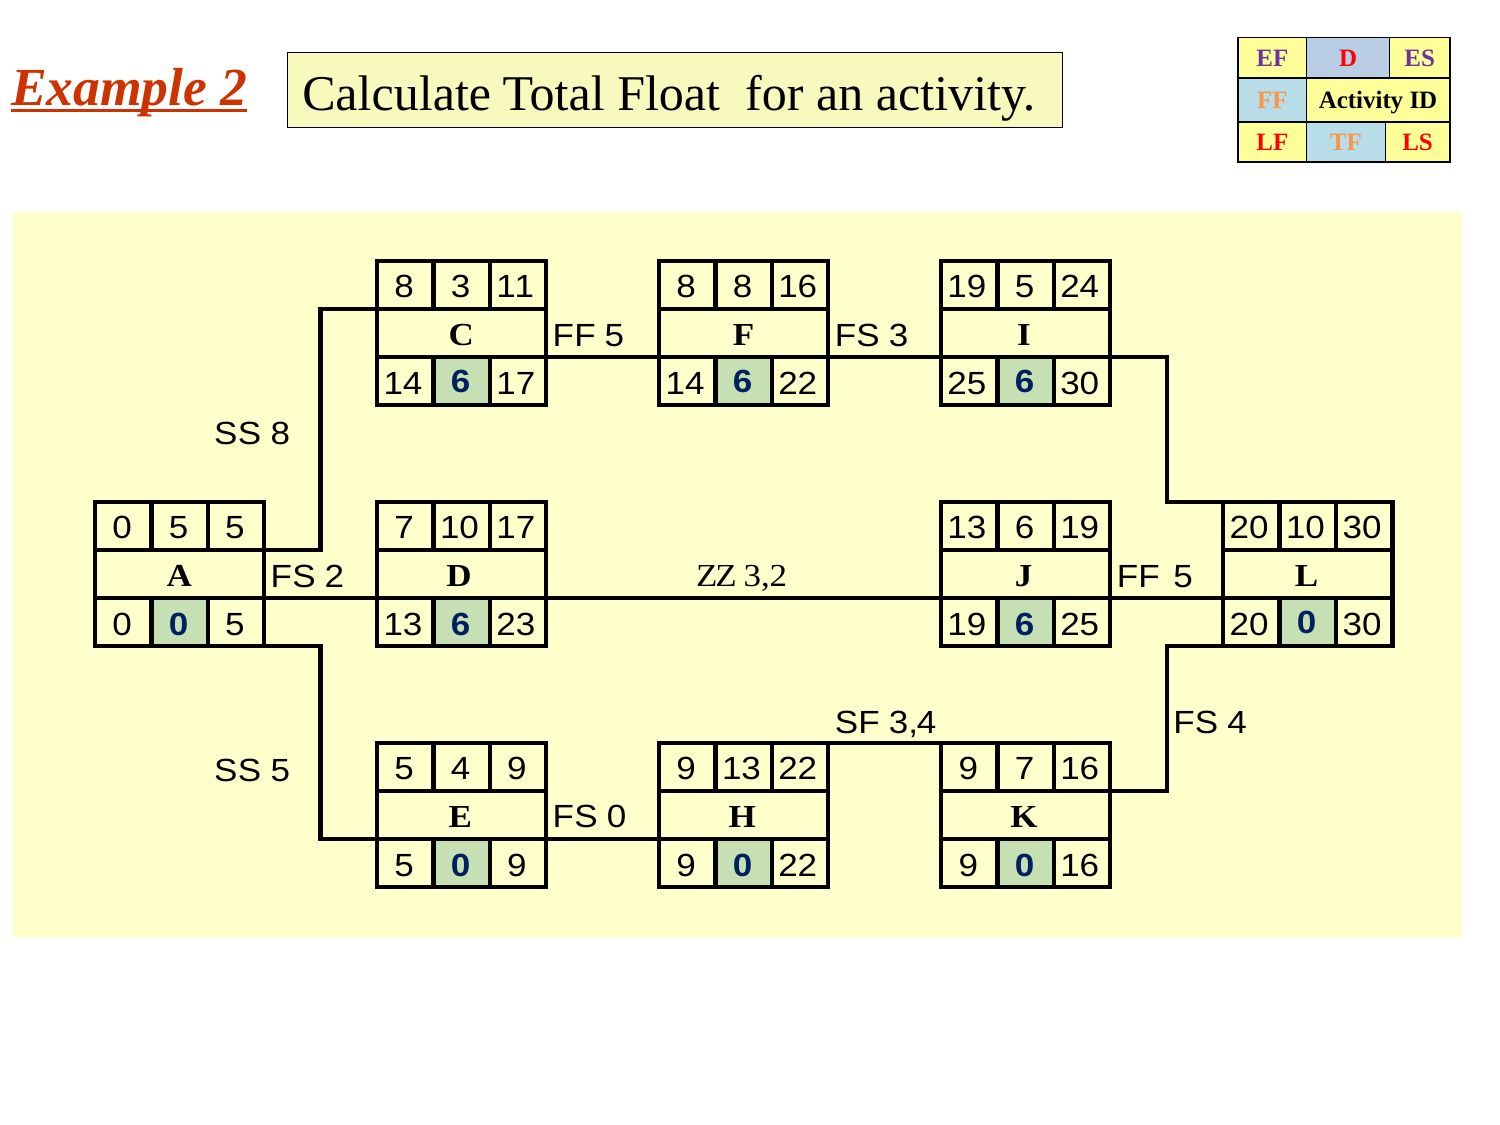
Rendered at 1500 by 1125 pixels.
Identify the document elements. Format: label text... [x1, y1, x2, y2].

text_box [12, 212, 1462, 938]
title Example 2 [0, 44, 263, 125]
table_cell Activity ID [1307, 79, 1449, 121]
text_box Calculate Total Float for an activity. [287, 52, 1063, 128]
table_cell TF [1307, 123, 1385, 161]
table_header ES [1390, 38, 1449, 77]
table_cell LS [1386, 123, 1449, 161]
table_header EF [1239, 38, 1306, 77]
table_cell LF [1239, 123, 1306, 161]
table_cell FF [1239, 79, 1306, 121]
table_header D [1307, 38, 1389, 77]
